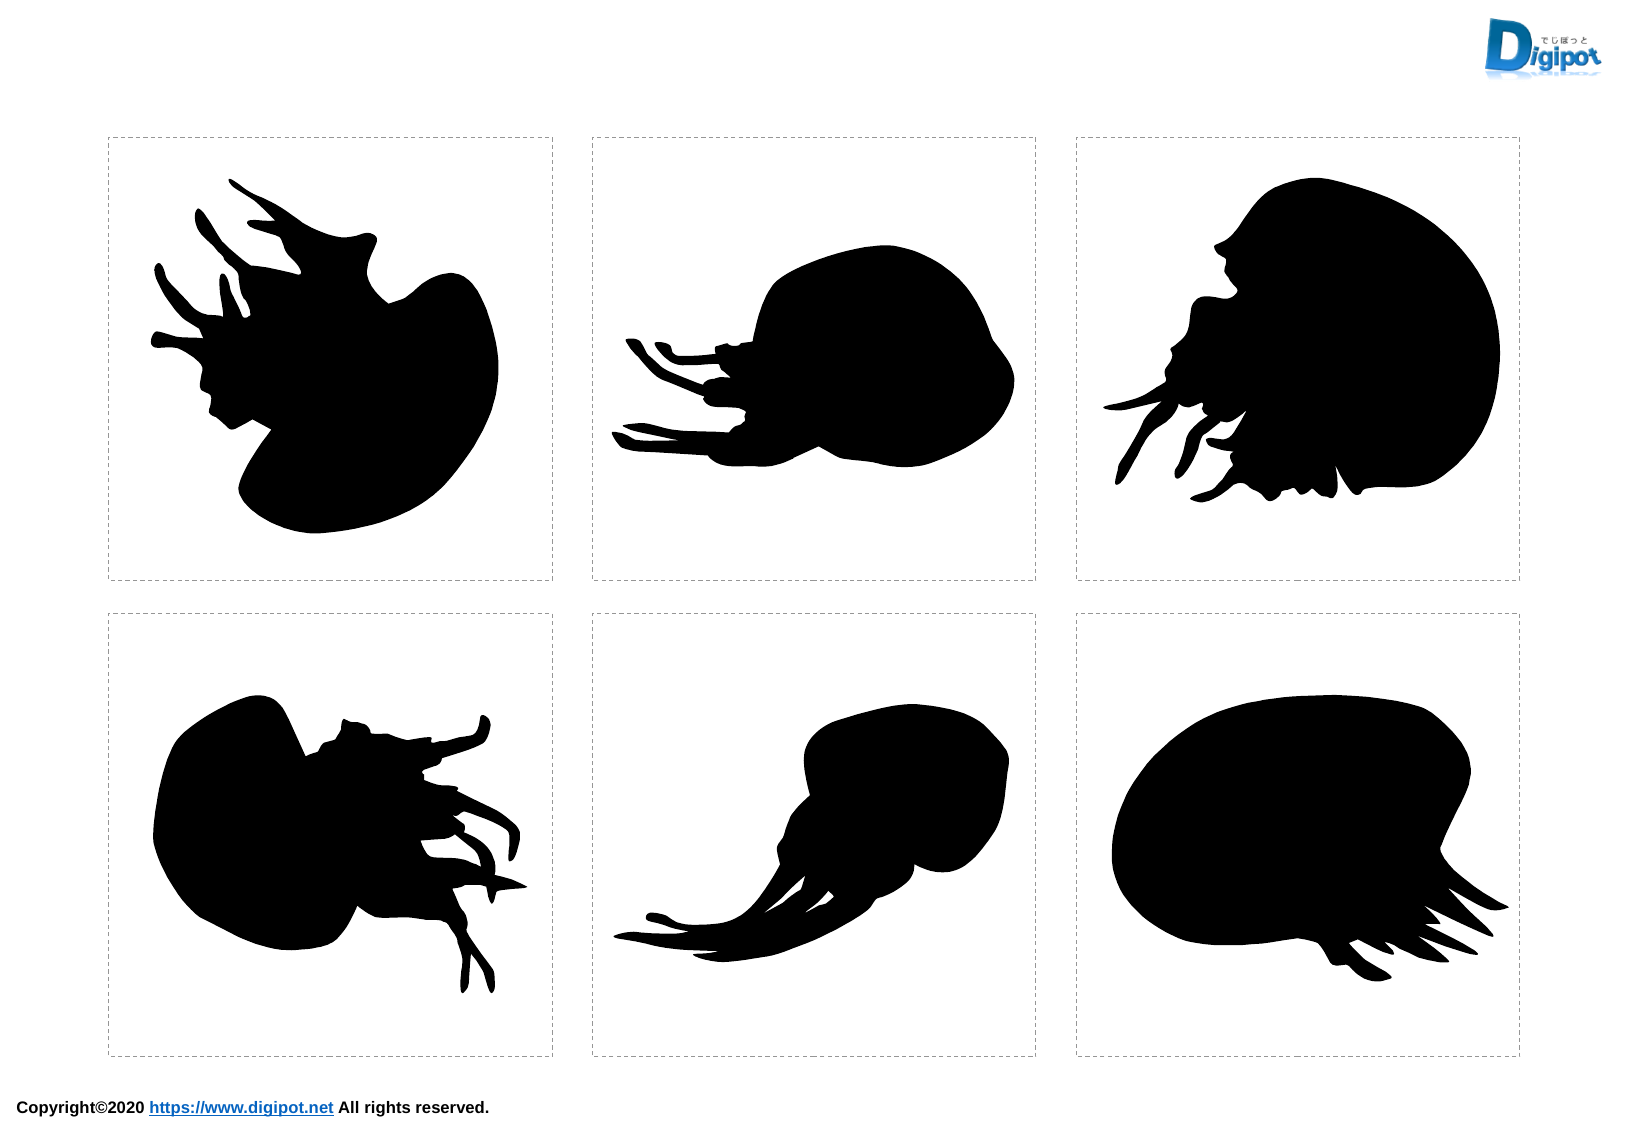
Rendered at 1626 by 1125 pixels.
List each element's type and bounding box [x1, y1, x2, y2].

picture [1485, 18, 1602, 82]
text_box [611, 245, 1015, 468]
text_box [150, 178, 499, 534]
text_box [613, 704, 1009, 963]
text_box [1111, 694, 1509, 982]
text_box [153, 695, 528, 994]
text_box [1103, 177, 1501, 503]
